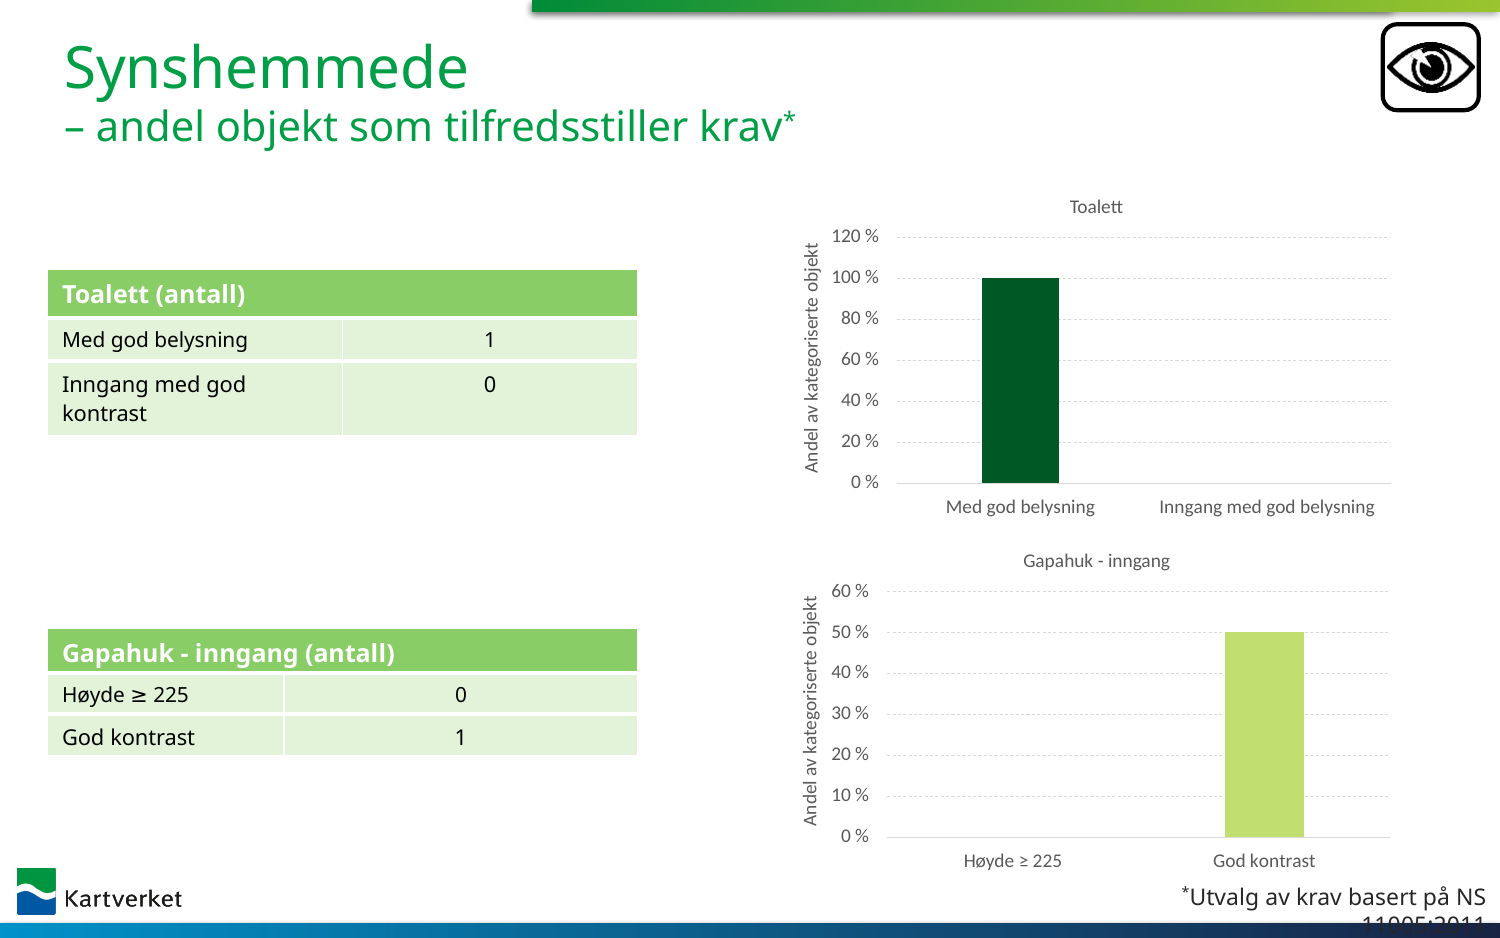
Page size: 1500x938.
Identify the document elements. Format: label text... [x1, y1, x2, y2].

text_box *Utvalg av krav basert på NS 11005:2011 [1068, 873, 1500, 938]
picture [791, 541, 1402, 880]
table_cell 0 [343, 363, 637, 435]
table_cell 0 [285, 675, 637, 712]
picture [791, 187, 1402, 526]
table_header Toalett (antall) [48, 270, 637, 316]
table_cell Med god belysning [48, 320, 342, 359]
table_cell 1 [343, 320, 637, 359]
text_box Synshemmede – andel objekt som tilfredsstiller krav* [49, 24, 1431, 158]
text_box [1382, 24, 1480, 111]
table_header Gapahuk - inngang (antall) [48, 629, 637, 671]
table_cell 1 [285, 716, 637, 755]
table_cell Høyde ≥ 225 [48, 675, 283, 712]
table_cell God kontrast [48, 716, 283, 755]
table_cell Inngang med god kontrast [48, 363, 342, 435]
